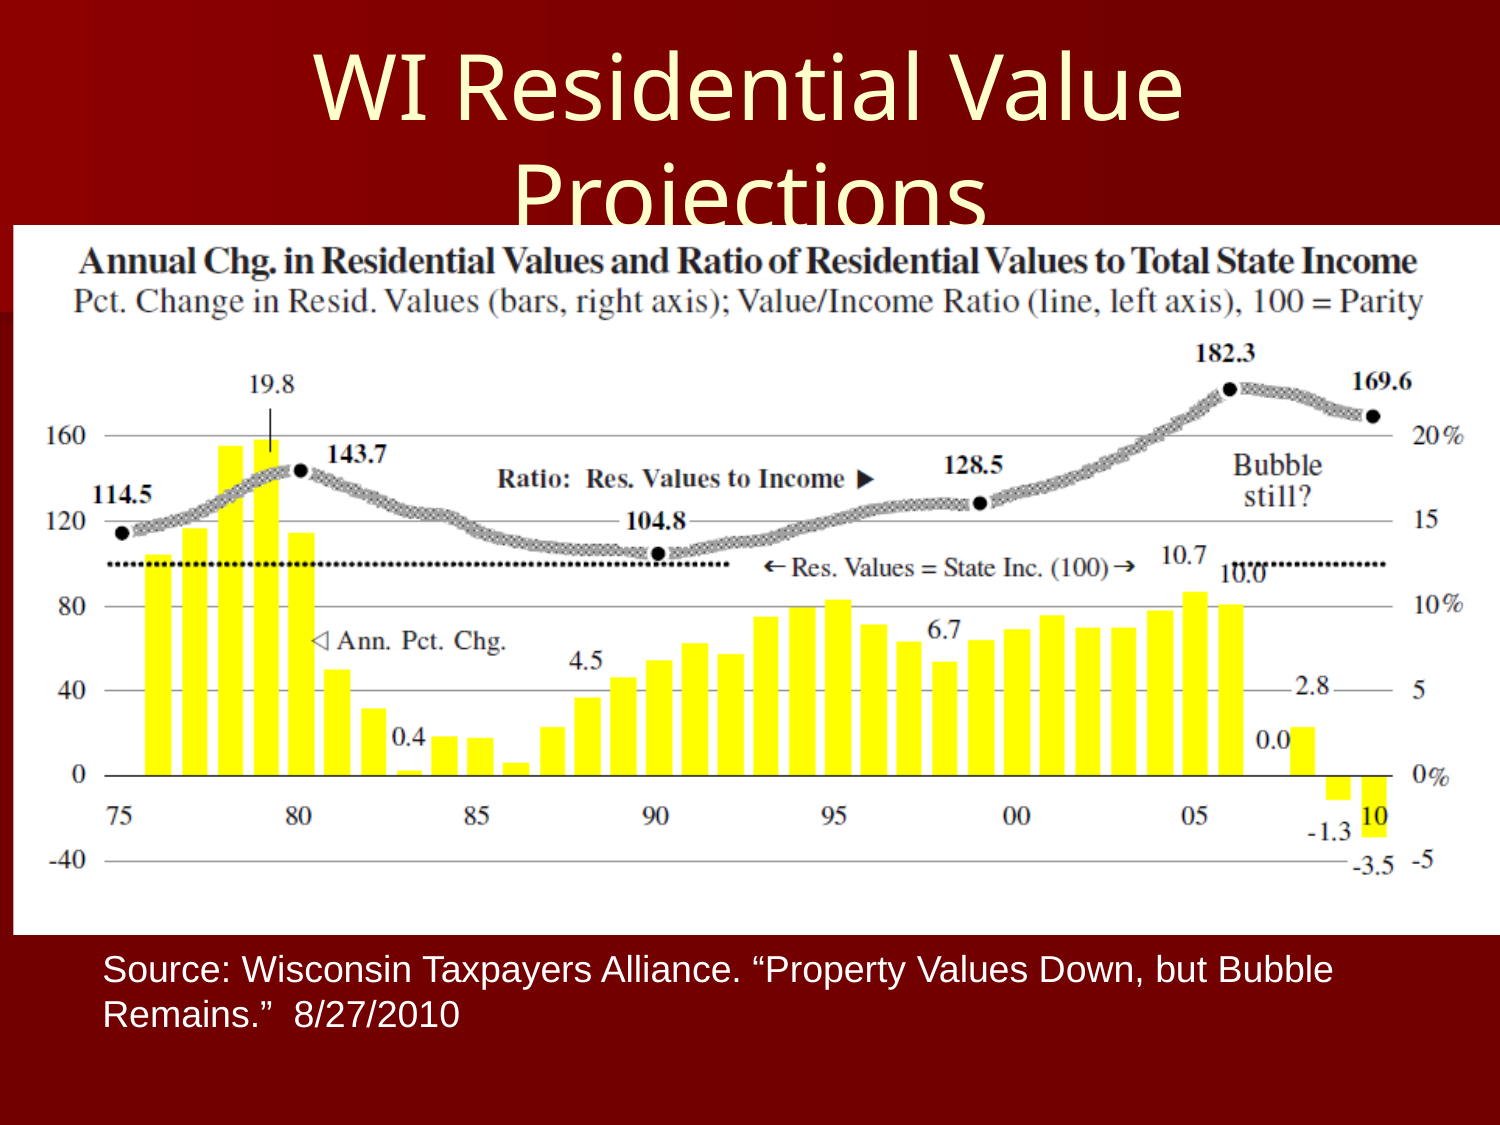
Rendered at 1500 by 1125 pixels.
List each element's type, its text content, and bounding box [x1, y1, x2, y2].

text_box Source: Wisconsin Taxpayers Alliance. “Property Values Down, but Bubble Remains.” 8/27/2010 [87, 944, 1425, 1043]
title WI Residential Value Projections [75, 45, 1425, 223]
picture [13, 224, 1500, 936]
